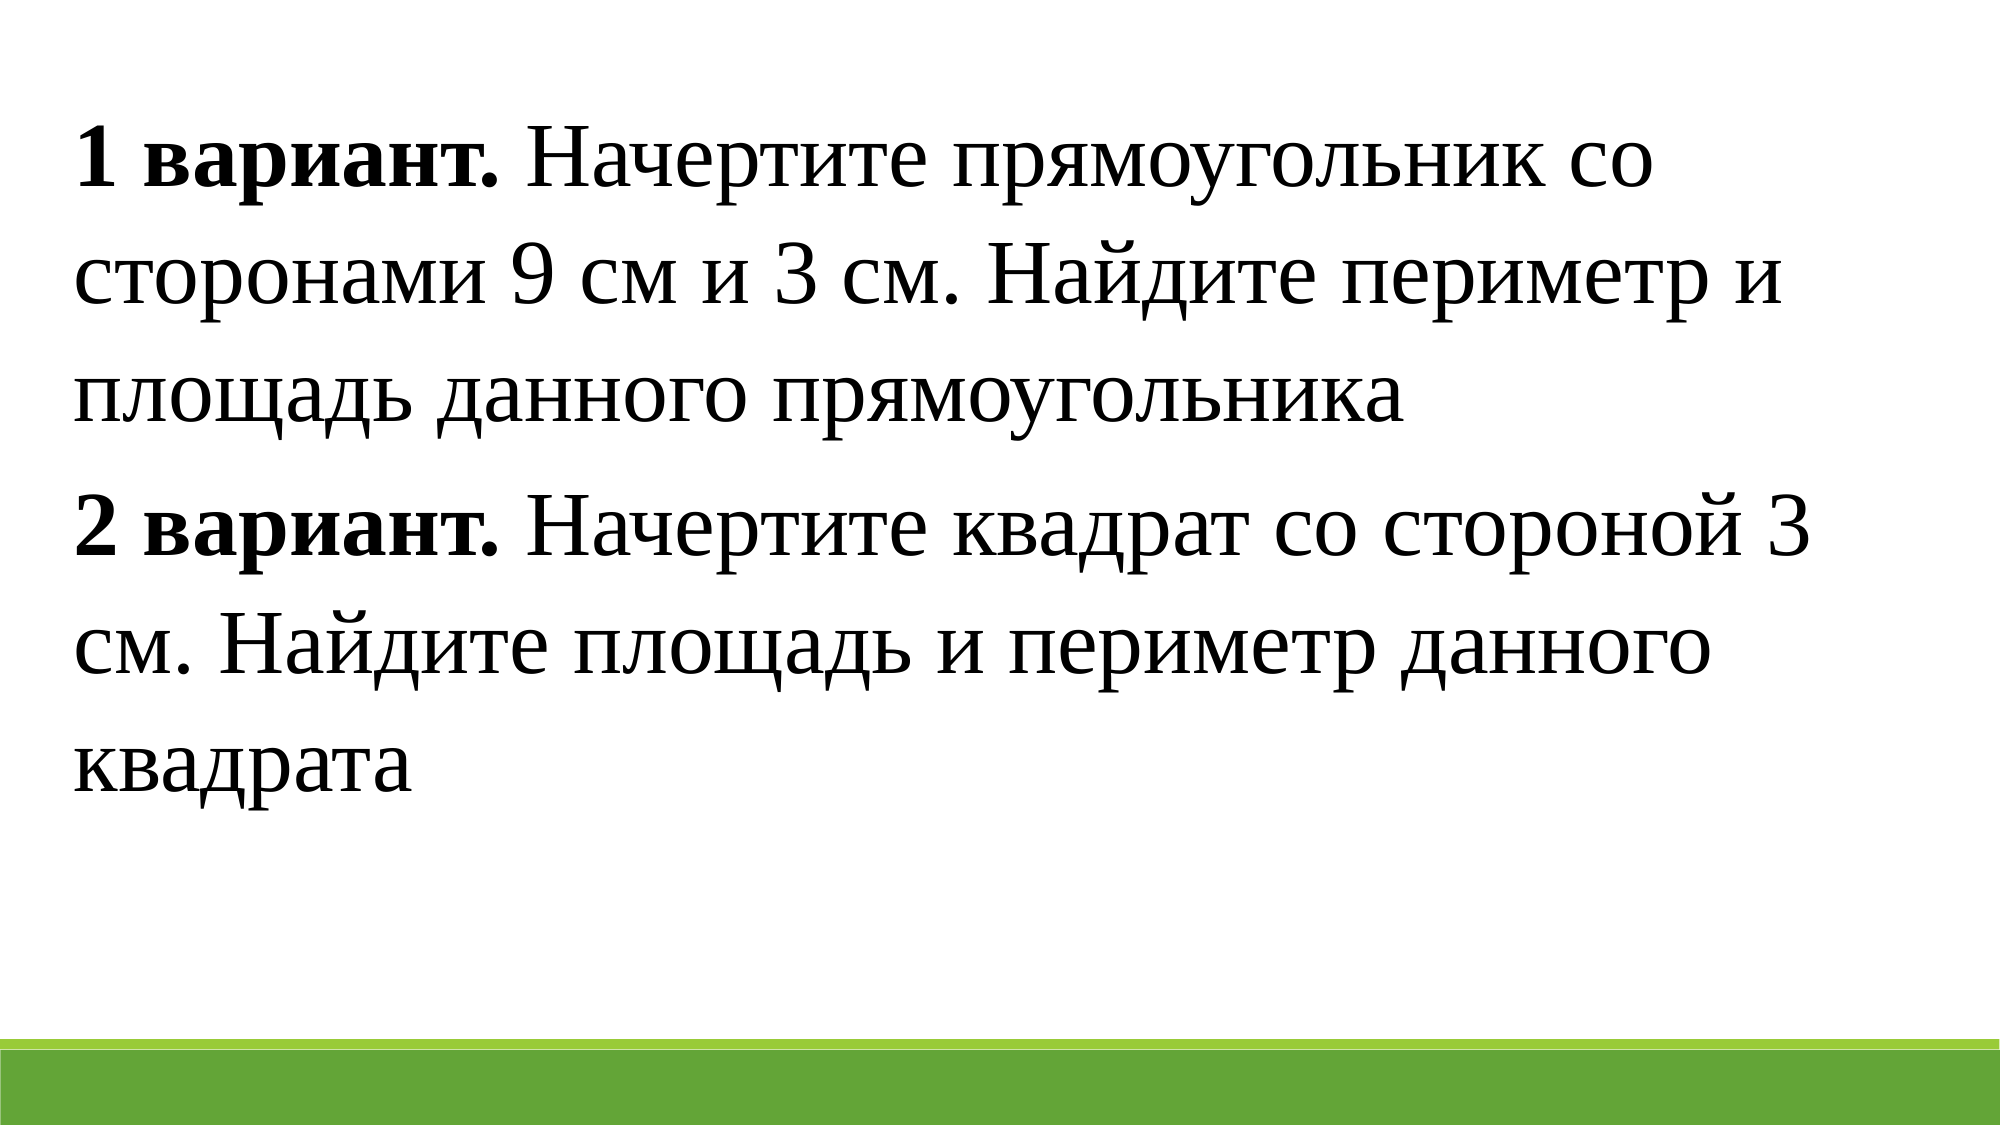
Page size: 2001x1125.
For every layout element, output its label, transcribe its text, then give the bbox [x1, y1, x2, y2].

text_box 1 вариант. Начертите прямоугольник со сторонами 9 см и 3 см. Найдите периметр и площадь данного прямоугольника 2 вариант. Начертите квадрат со стороной 3 см. Найдите площадь и периметр данного квадрата [59, 79, 1939, 817]
